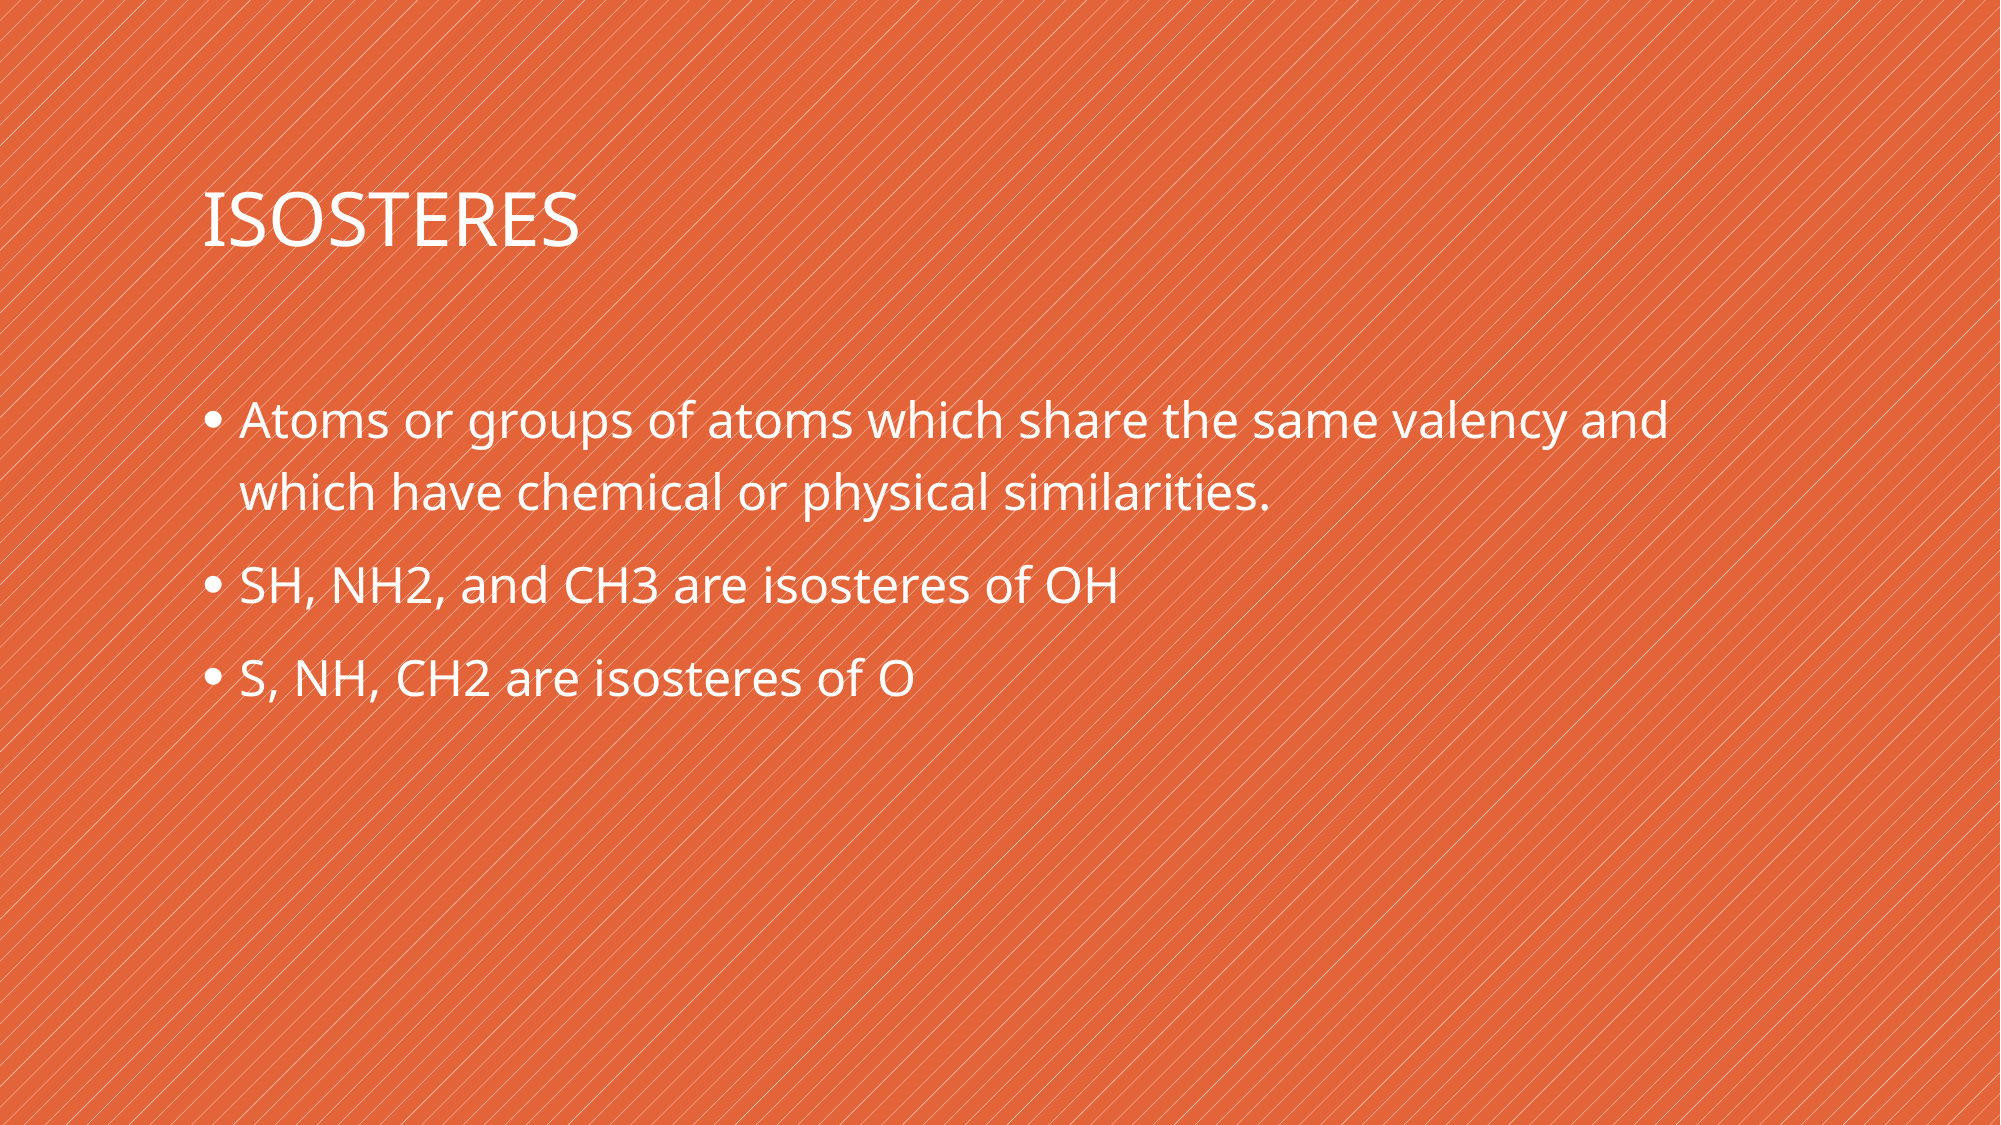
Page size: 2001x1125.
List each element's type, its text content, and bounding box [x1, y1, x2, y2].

title isosteres [187, 101, 1813, 344]
list Atoms or groups of atoms which share the same valency and which have chemical or physical similarities. SH, NH2, and CH3 are isosteres of OH S, NH, CH2 are isosteres of O [187, 369, 1813, 950]
